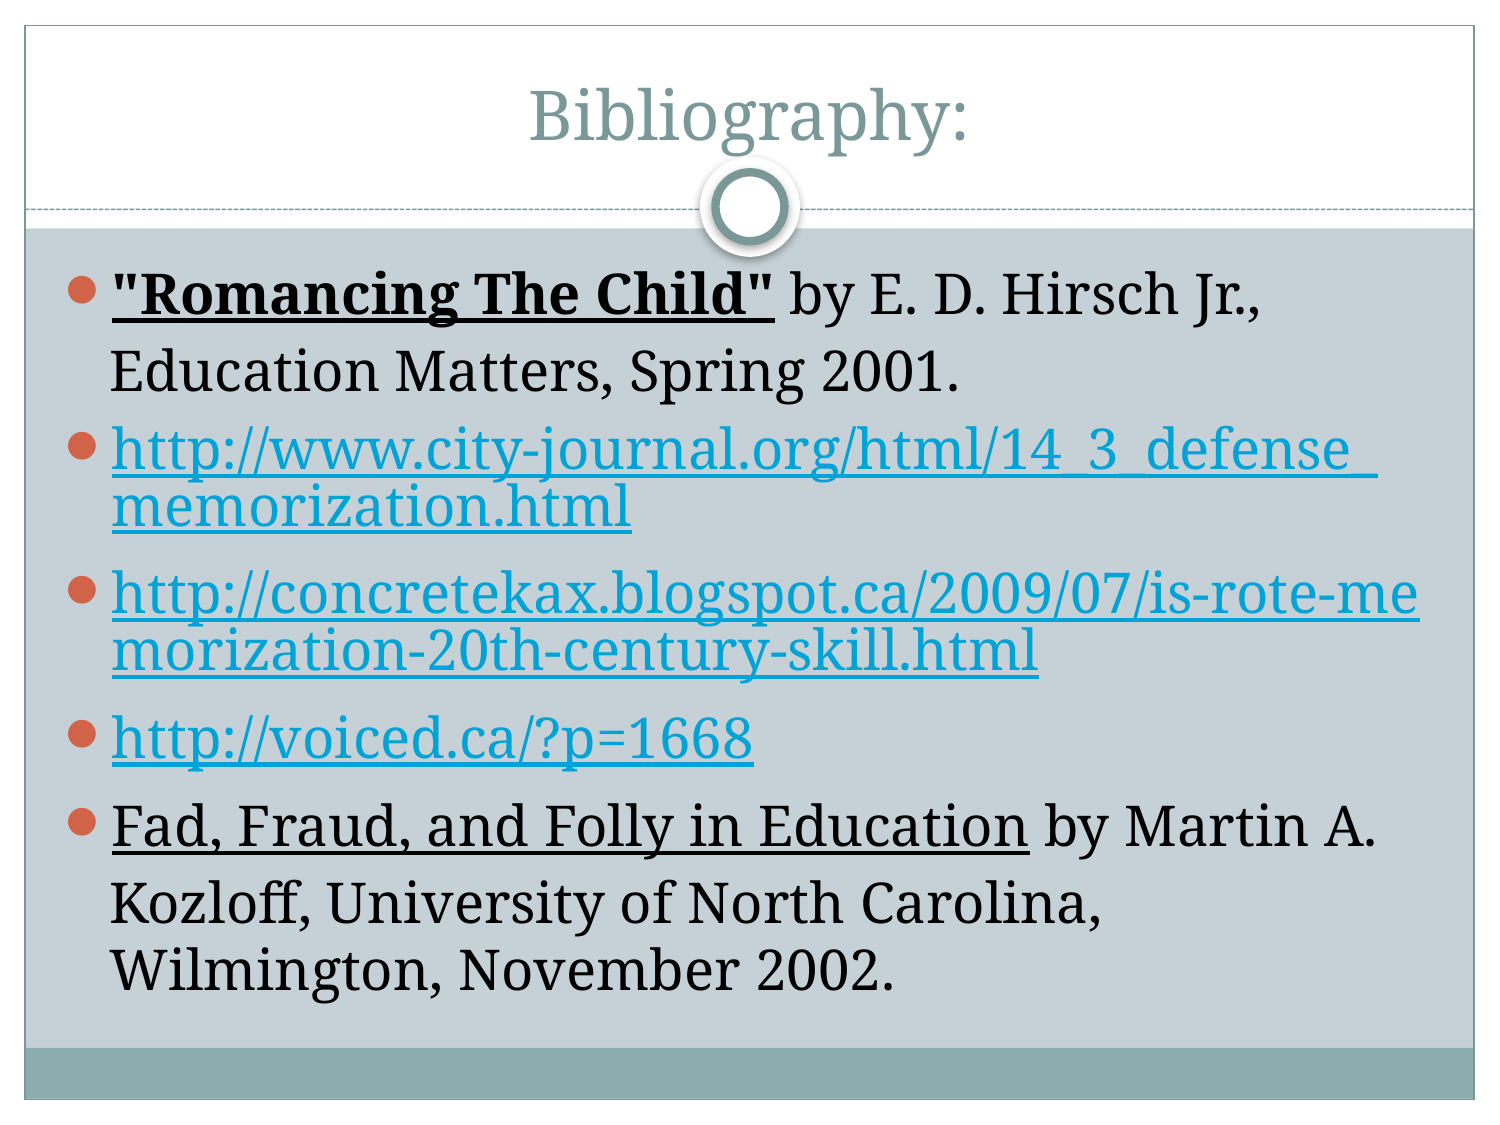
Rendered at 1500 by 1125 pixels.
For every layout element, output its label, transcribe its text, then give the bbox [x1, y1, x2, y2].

title Bibliography: [49, 37, 1450, 162]
list "Romancing The Child" by E. D. Hirsch Jr., Education Matters, Spring 2001. http://www.city-journal.org/html/14_3_defense_memorization.html http://concretekax.blogspot.ca/2009/07/is-rote-memorization-20th-century-skill.html http://voiced.ca/?p=1668 Fad, Fraud, and Folly in Education by Martin A. Kozloff, University of North Carolina, Wilmington, November 2002. [49, 250, 1445, 1001]
